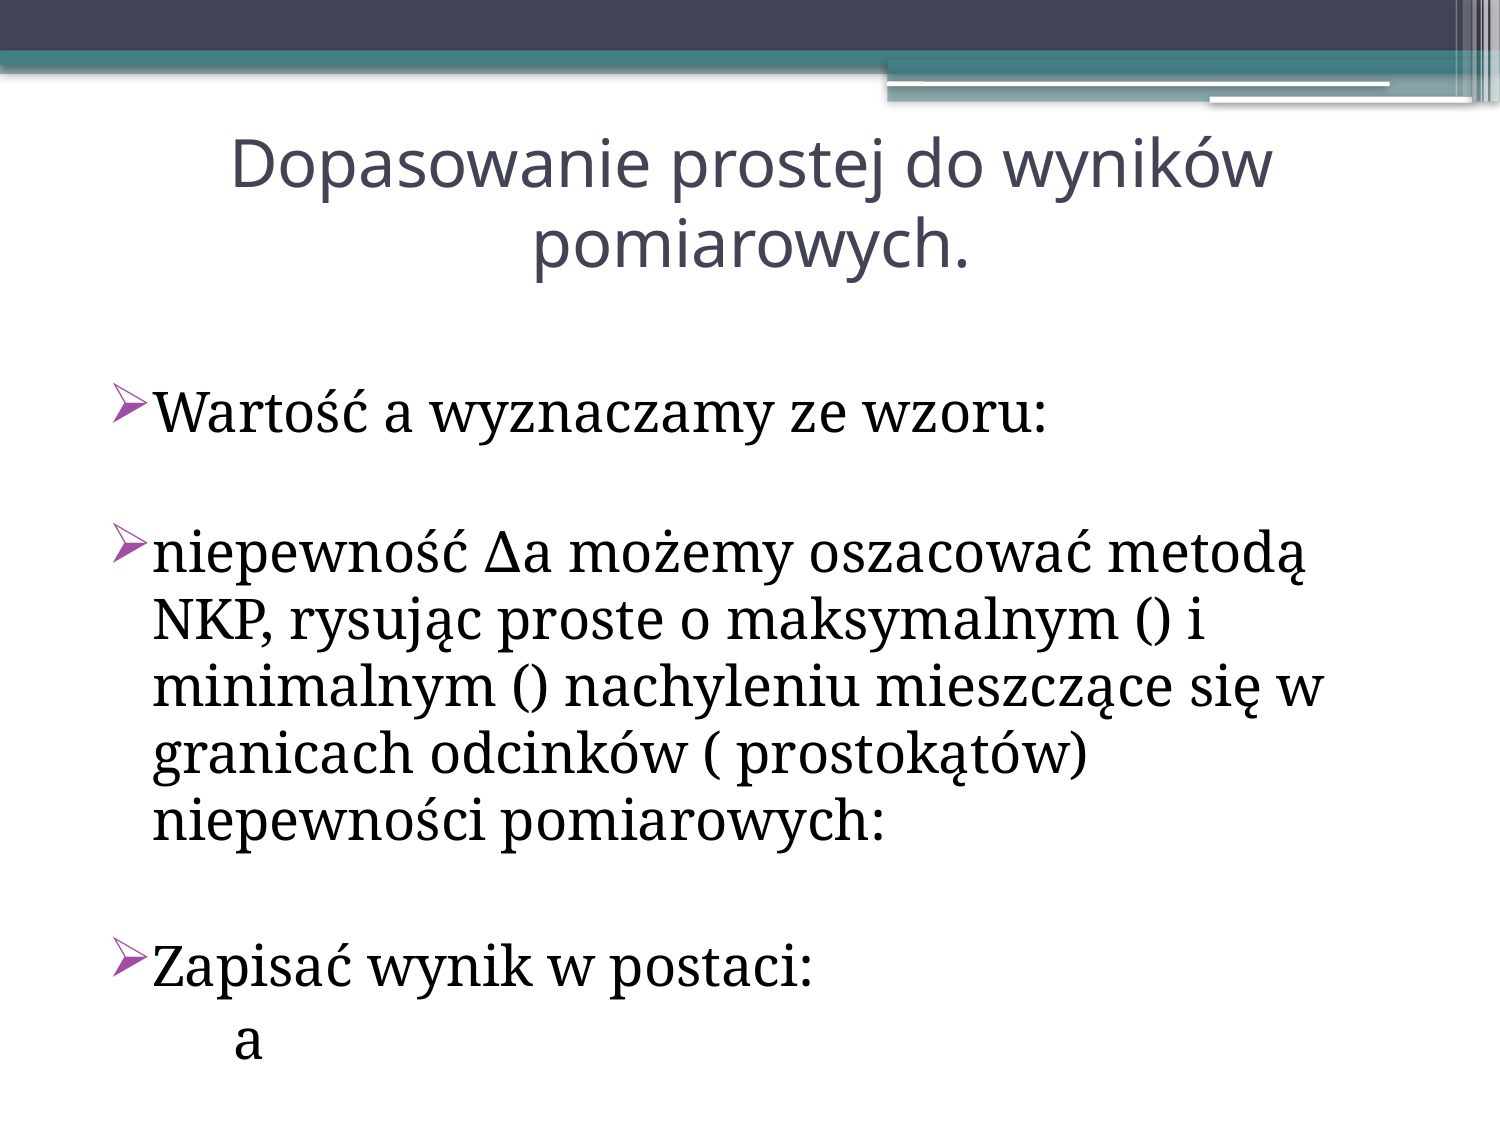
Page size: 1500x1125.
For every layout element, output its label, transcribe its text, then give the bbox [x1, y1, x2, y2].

title Dopasowanie prostej do wyników pomiarowych. [76, 113, 1427, 289]
